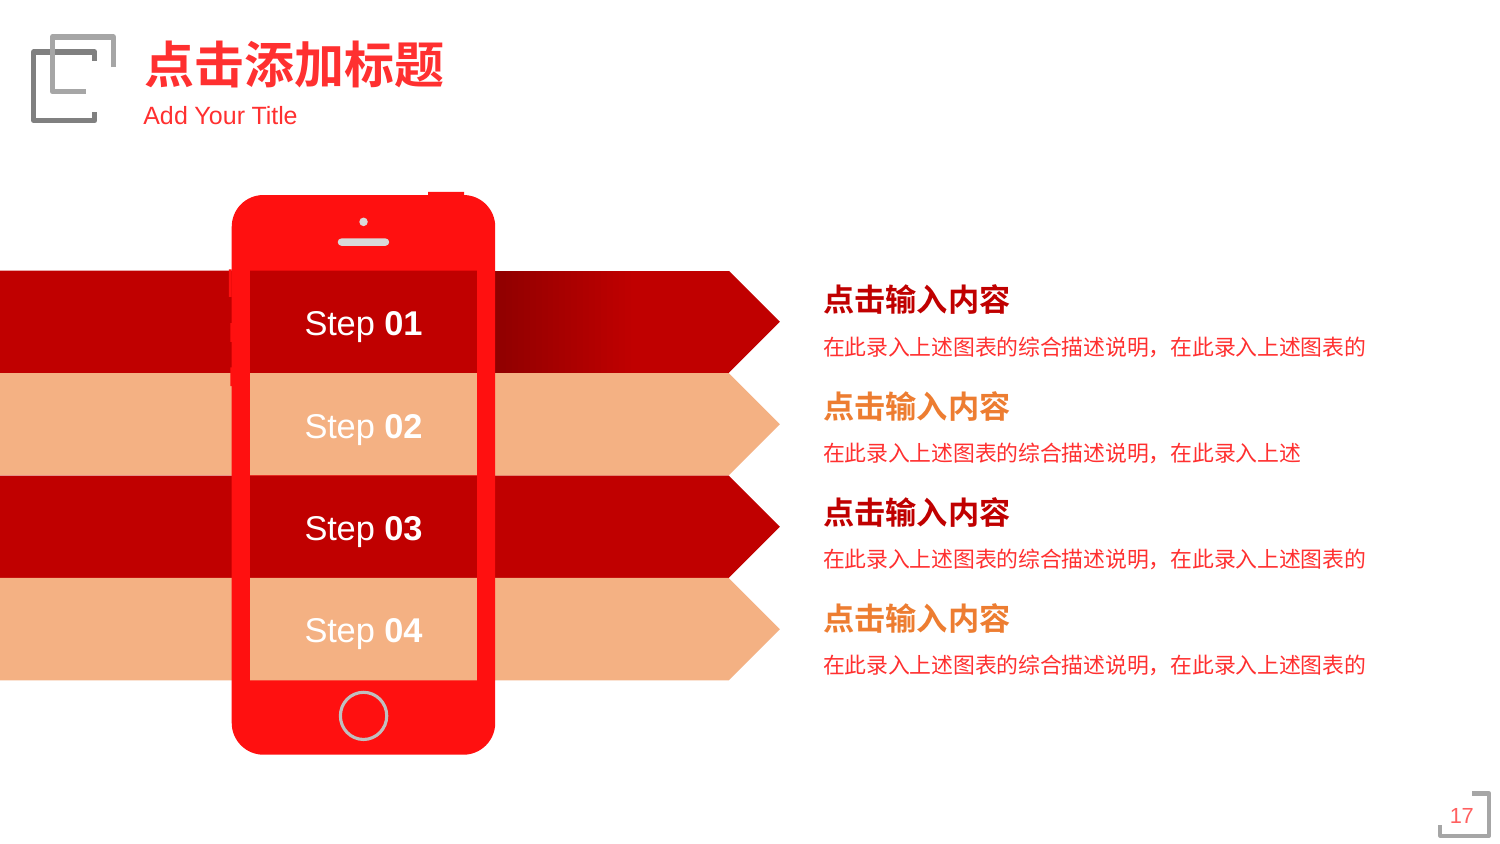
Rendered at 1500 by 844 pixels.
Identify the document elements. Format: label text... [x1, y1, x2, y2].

text_box 在此录入上述图表的综合描述说明，在此录入上述图表的 [812, 536, 1382, 578]
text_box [500, 270, 781, 681]
text_box 在此录入上述图表的综合描述说明，在此录入上述图表的 [812, 642, 1382, 684]
text_box 点击输入内容 [812, 593, 1135, 642]
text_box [0, 270, 223, 681]
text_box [228, 191, 496, 755]
text_box 点击输入内容 [812, 275, 1135, 324]
text_box 在此录入上述图表的综合描述说明，在此录入上述 [812, 430, 1382, 472]
text_box 点击输入内容 [812, 487, 1135, 536]
text_box 在此录入上述图表的综合描述说明，在此录入上述图表的 [812, 324, 1382, 366]
text_box 点击添加标题 [133, 27, 457, 99]
text_box Add Your Title [132, 93, 416, 135]
text_box 点击输入内容 [812, 381, 1135, 430]
